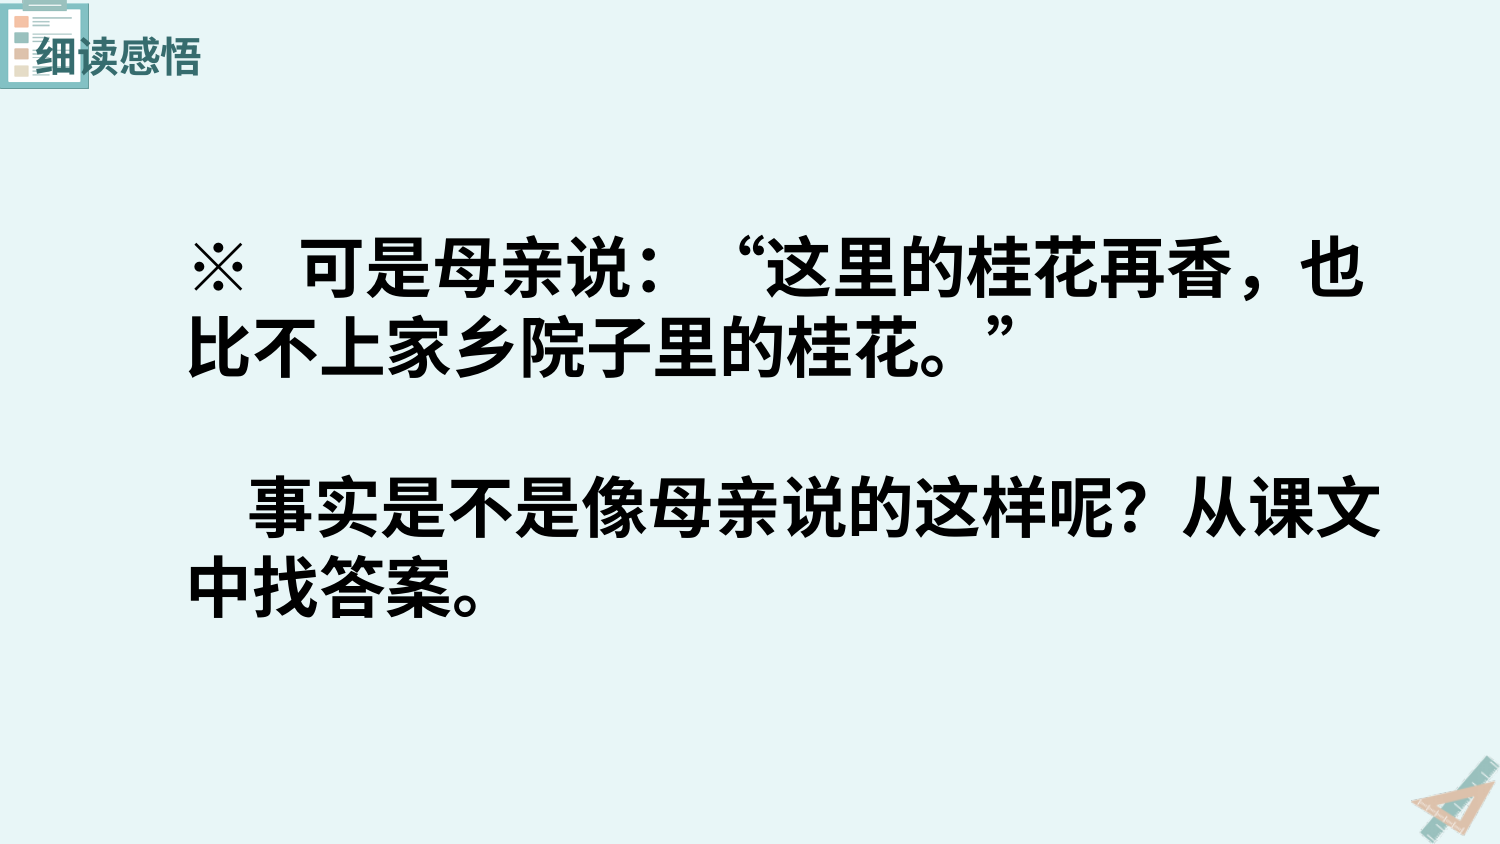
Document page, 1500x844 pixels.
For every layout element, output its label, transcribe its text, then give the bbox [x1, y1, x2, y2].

picture [1411, 755, 1500, 844]
text_box 细读感悟 [89, 25, 261, 87]
picture [0, 0, 89, 89]
text_box ※ 可是母亲说：“这里的桂花再香，也比不上家乡院子里的桂花。” 事实是不是像母亲说的这样呢？从课文中找答案。 [171, 218, 1412, 713]
